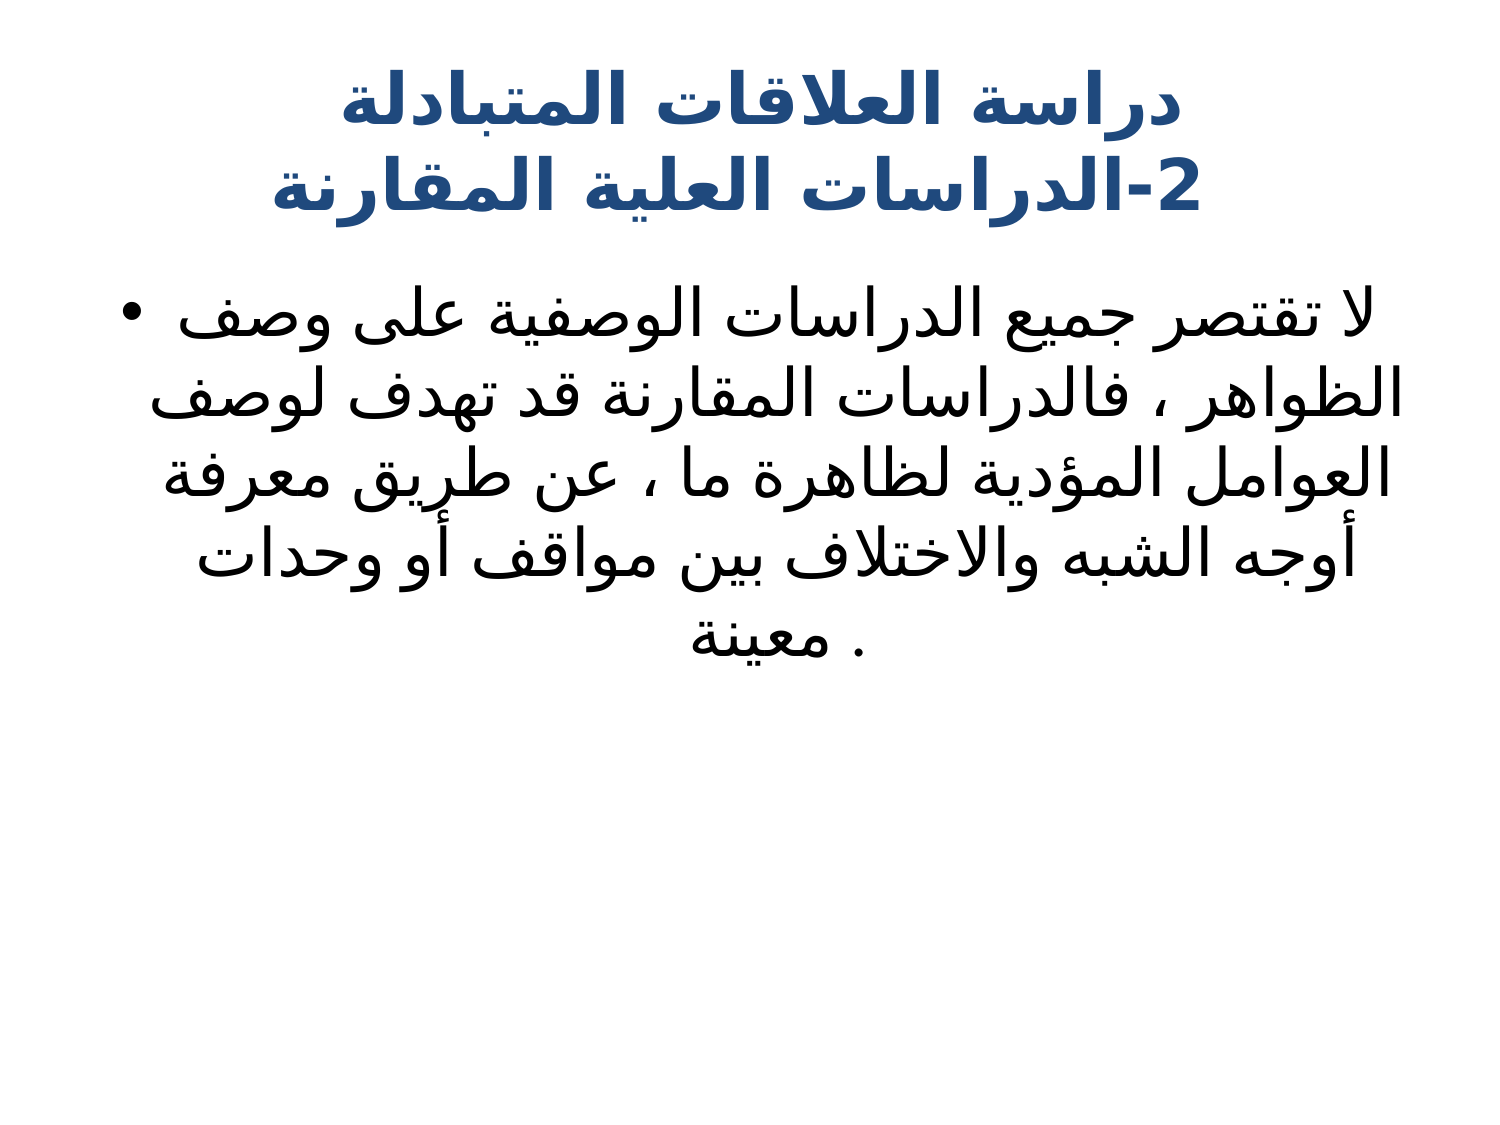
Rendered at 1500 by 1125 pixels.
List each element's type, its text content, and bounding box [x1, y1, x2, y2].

list لا تقتصر جميع الدراسات الوصفية على وصف الظواهر ، فالدراسات المقارنة قد تهدف لوصف العوامل المؤدية لظاهرة ما ، عن طريق معرفة أوجه الشبه والاختلاف بين مواقف أو وحدات معينة . [75, 262, 1425, 1005]
title دراسة العلاقات المتبادلة 2-الدراسات العلية المقارنة [75, 45, 1425, 233]
